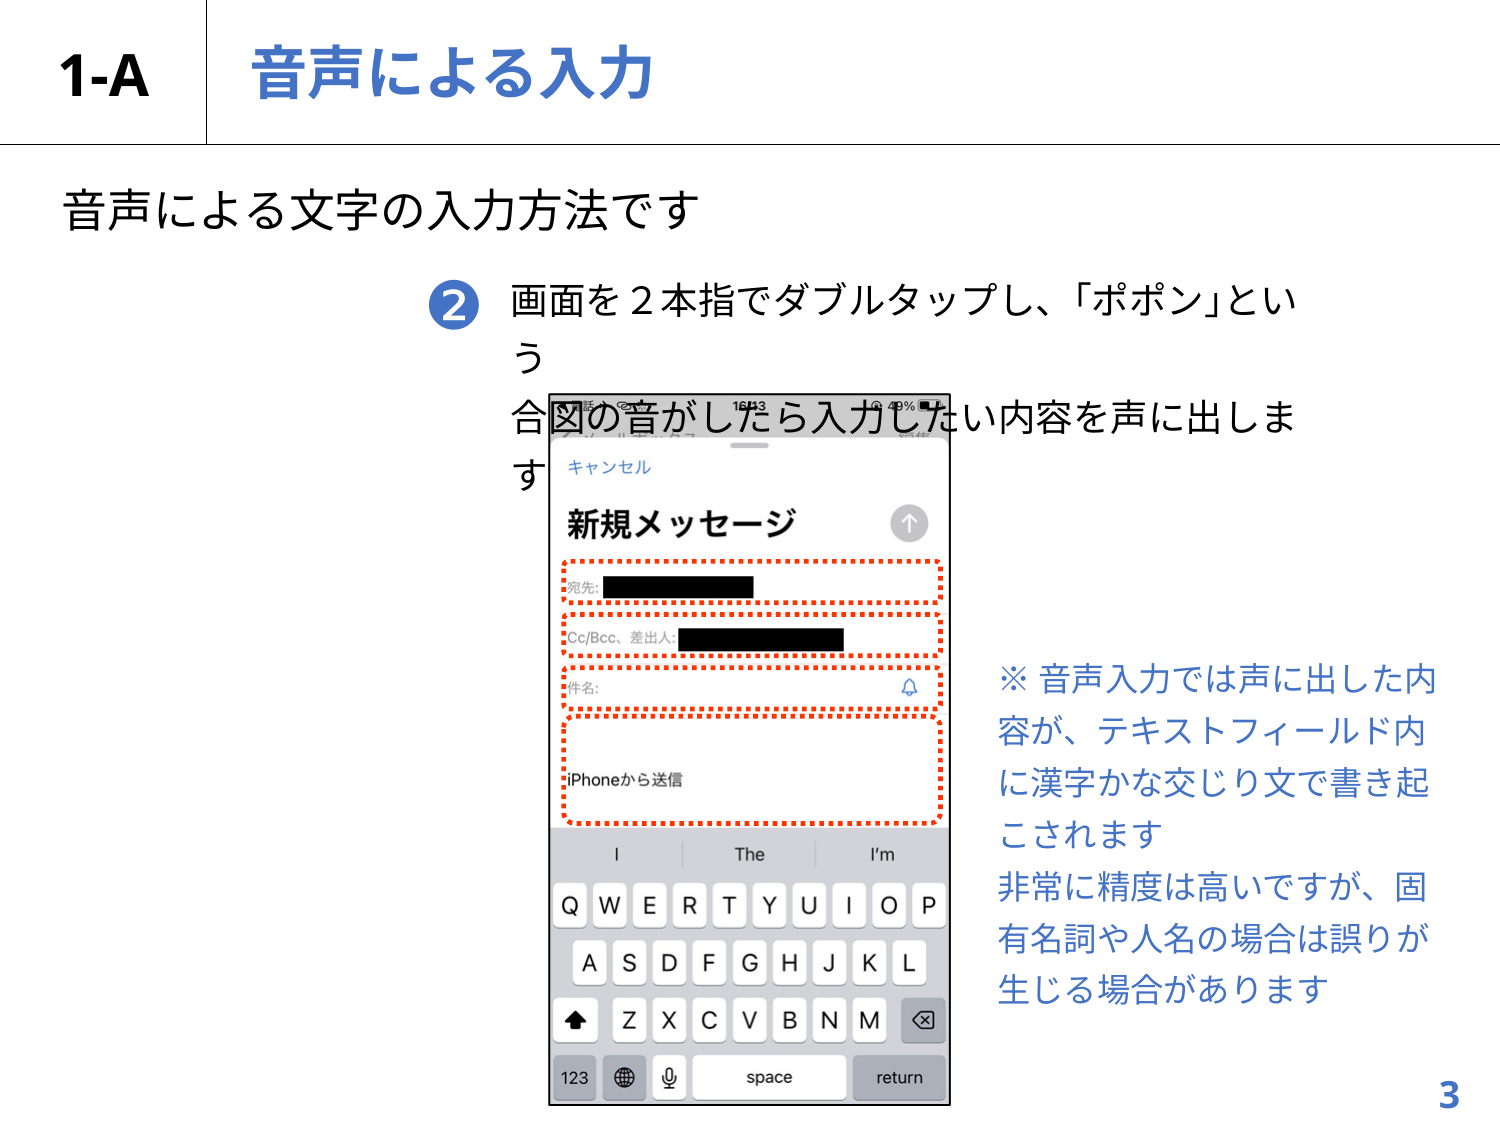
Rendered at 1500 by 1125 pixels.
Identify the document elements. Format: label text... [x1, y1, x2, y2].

picture [548, 392, 951, 1106]
text_box ※音声入力では声に出した内容が、テキストフィールド内に漢字かな交じり文で書き起こされます 非常に精度は高いですが、固有名詞や人名の場合は誤りが生じる場合があります [982, 638, 1472, 1017]
text_box 音声による文字の入力方法です [46, 180, 1422, 274]
text_box 音声による入力 [230, 24, 1459, 119]
text_box 3 [1399, 1063, 1500, 1123]
text_box 画面を２本指でダブルタップし、｢ポポン｣という 合図の音がしたら入力したい内容を声に出します [495, 274, 1336, 505]
text_box 1-A [0, 0, 207, 147]
text_box ❷ [409, 274, 486, 351]
